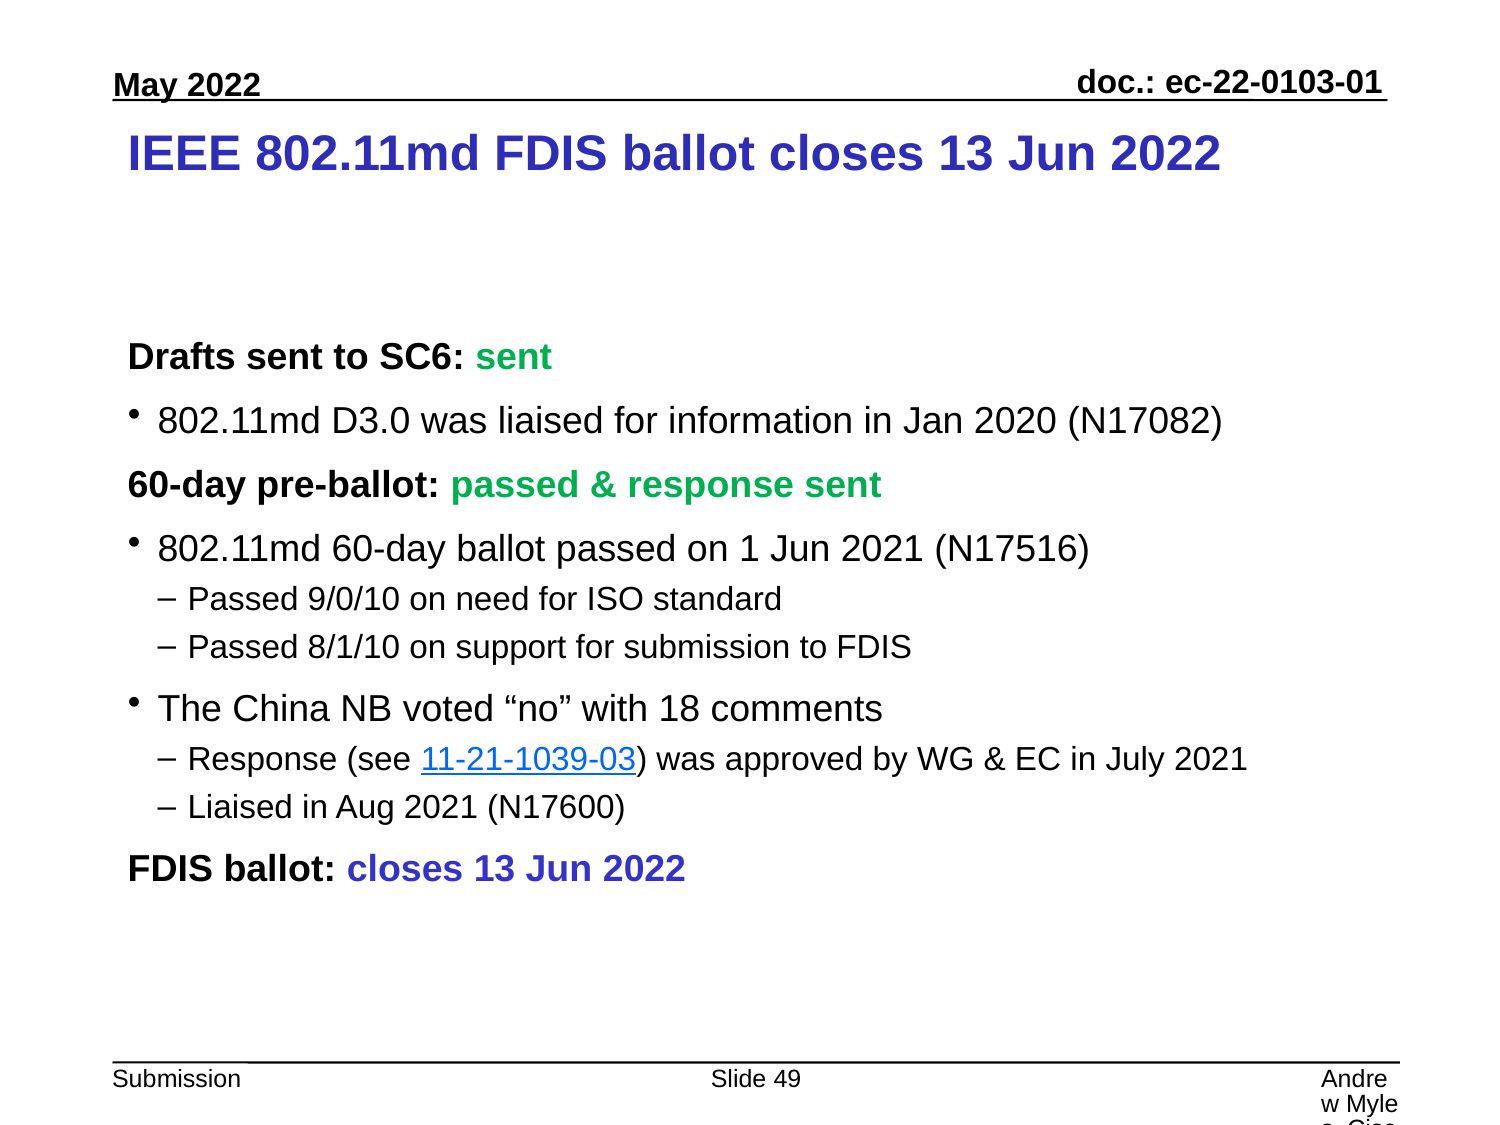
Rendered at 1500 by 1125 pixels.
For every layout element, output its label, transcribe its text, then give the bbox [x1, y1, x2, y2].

list Drafts sent to SC6: sent 802.11md D3.0 was liaised for information in Jan 2020 (N17082) 60-day pre-ballot: passed & response sent 802.11md 60-day ballot passed on 1 Jun 2021 (N17516) Passed 9/0/10 on need for ISO standard Passed 8/1/10 on support for submission to FDIS The China NB voted “no” with 18 comments Response (see 11-21-1039-03) was approved by WG & EC in July 2021 Liaised in Aug 2021 (N17600) FDIS ballot: closes 13 Jun 2022 [112, 324, 1388, 1000]
slide_number Slide 49 [709, 1061, 803, 1093]
footer Andrew Myles, Cisco [1320, 1061, 1402, 1093]
title IEEE 802.11md FDIS ballot closes 13 Jun 2022 [112, 112, 1388, 288]
